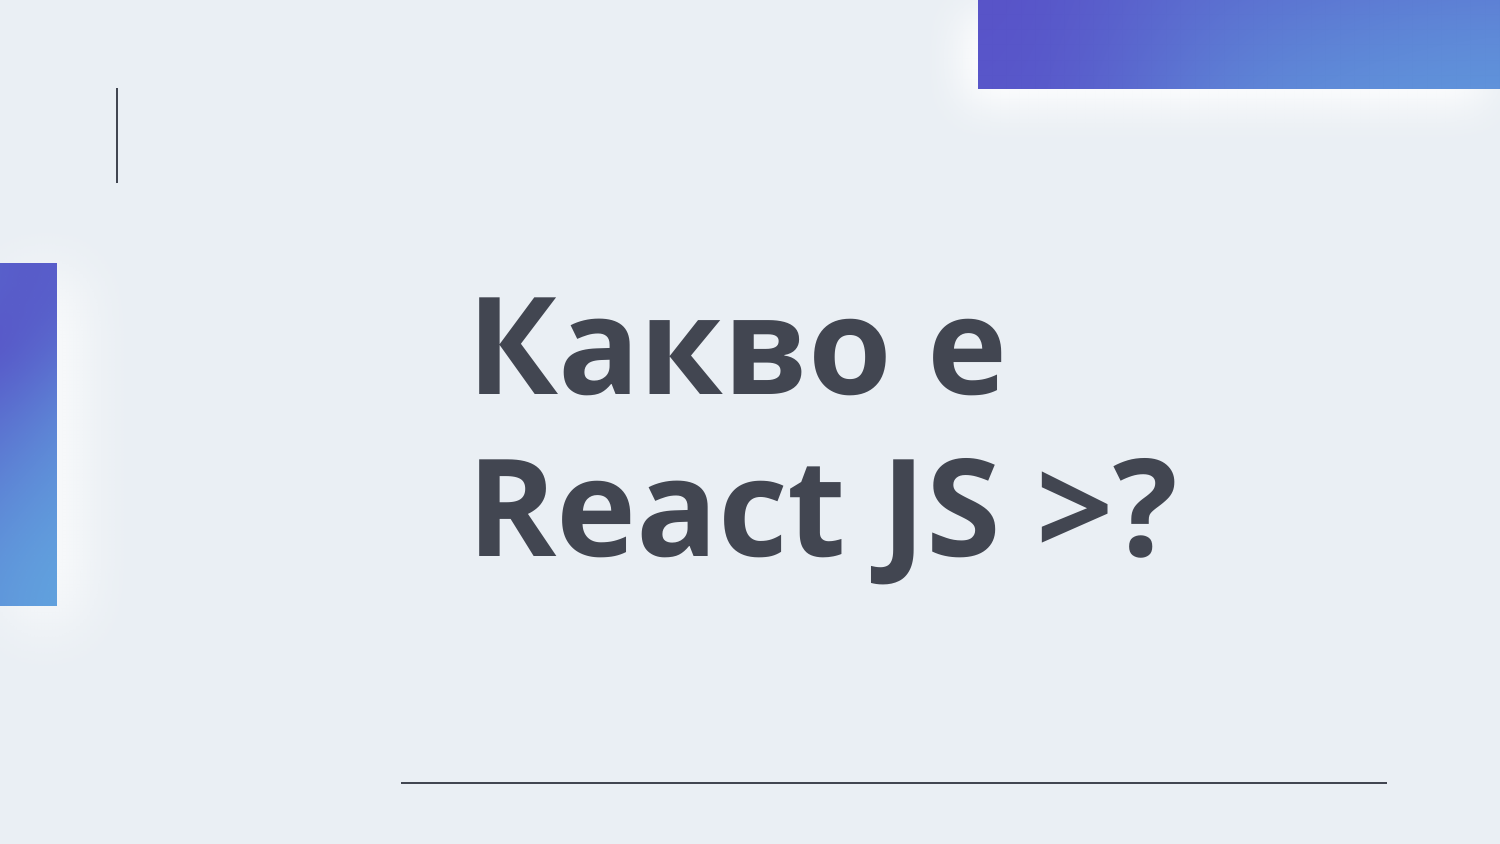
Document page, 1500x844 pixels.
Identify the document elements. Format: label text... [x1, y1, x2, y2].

picture [0, 263, 57, 606]
picture [978, 0, 1500, 89]
title Какво е React JS >? [452, 244, 1366, 599]
